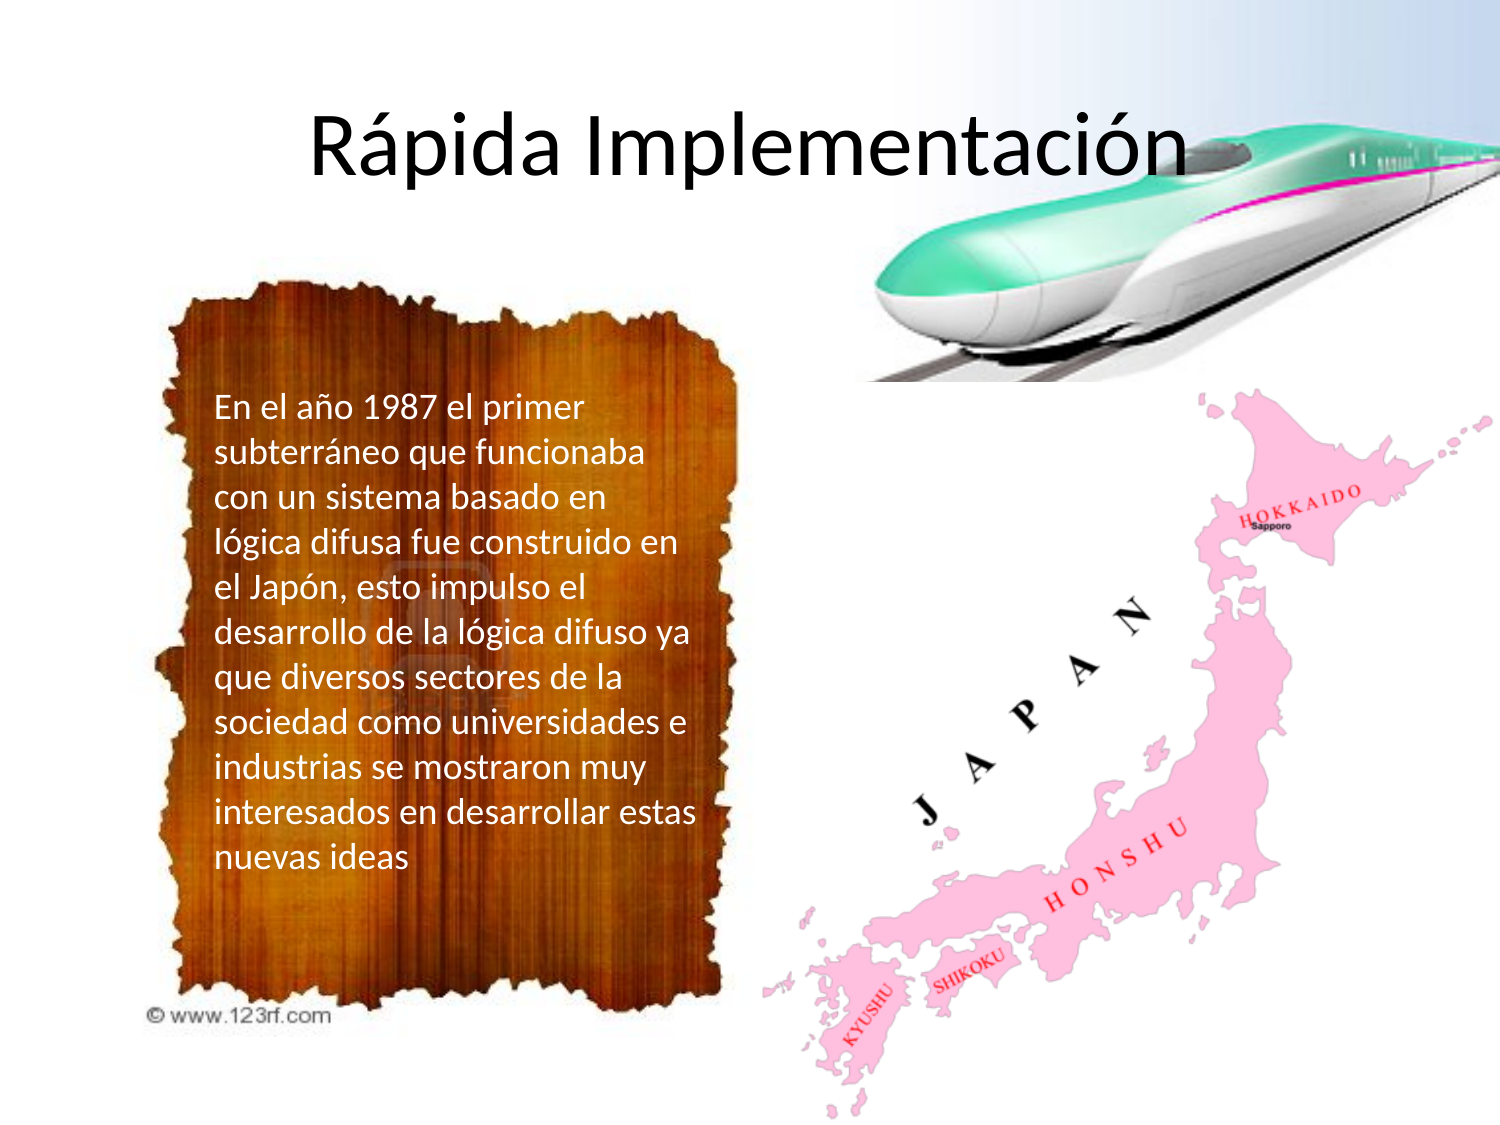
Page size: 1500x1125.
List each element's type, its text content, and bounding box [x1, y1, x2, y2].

picture [128, 257, 762, 1037]
picture [854, 0, 1500, 382]
title Rápida Implementación [75, 45, 849, 233]
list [755, 382, 1500, 1125]
